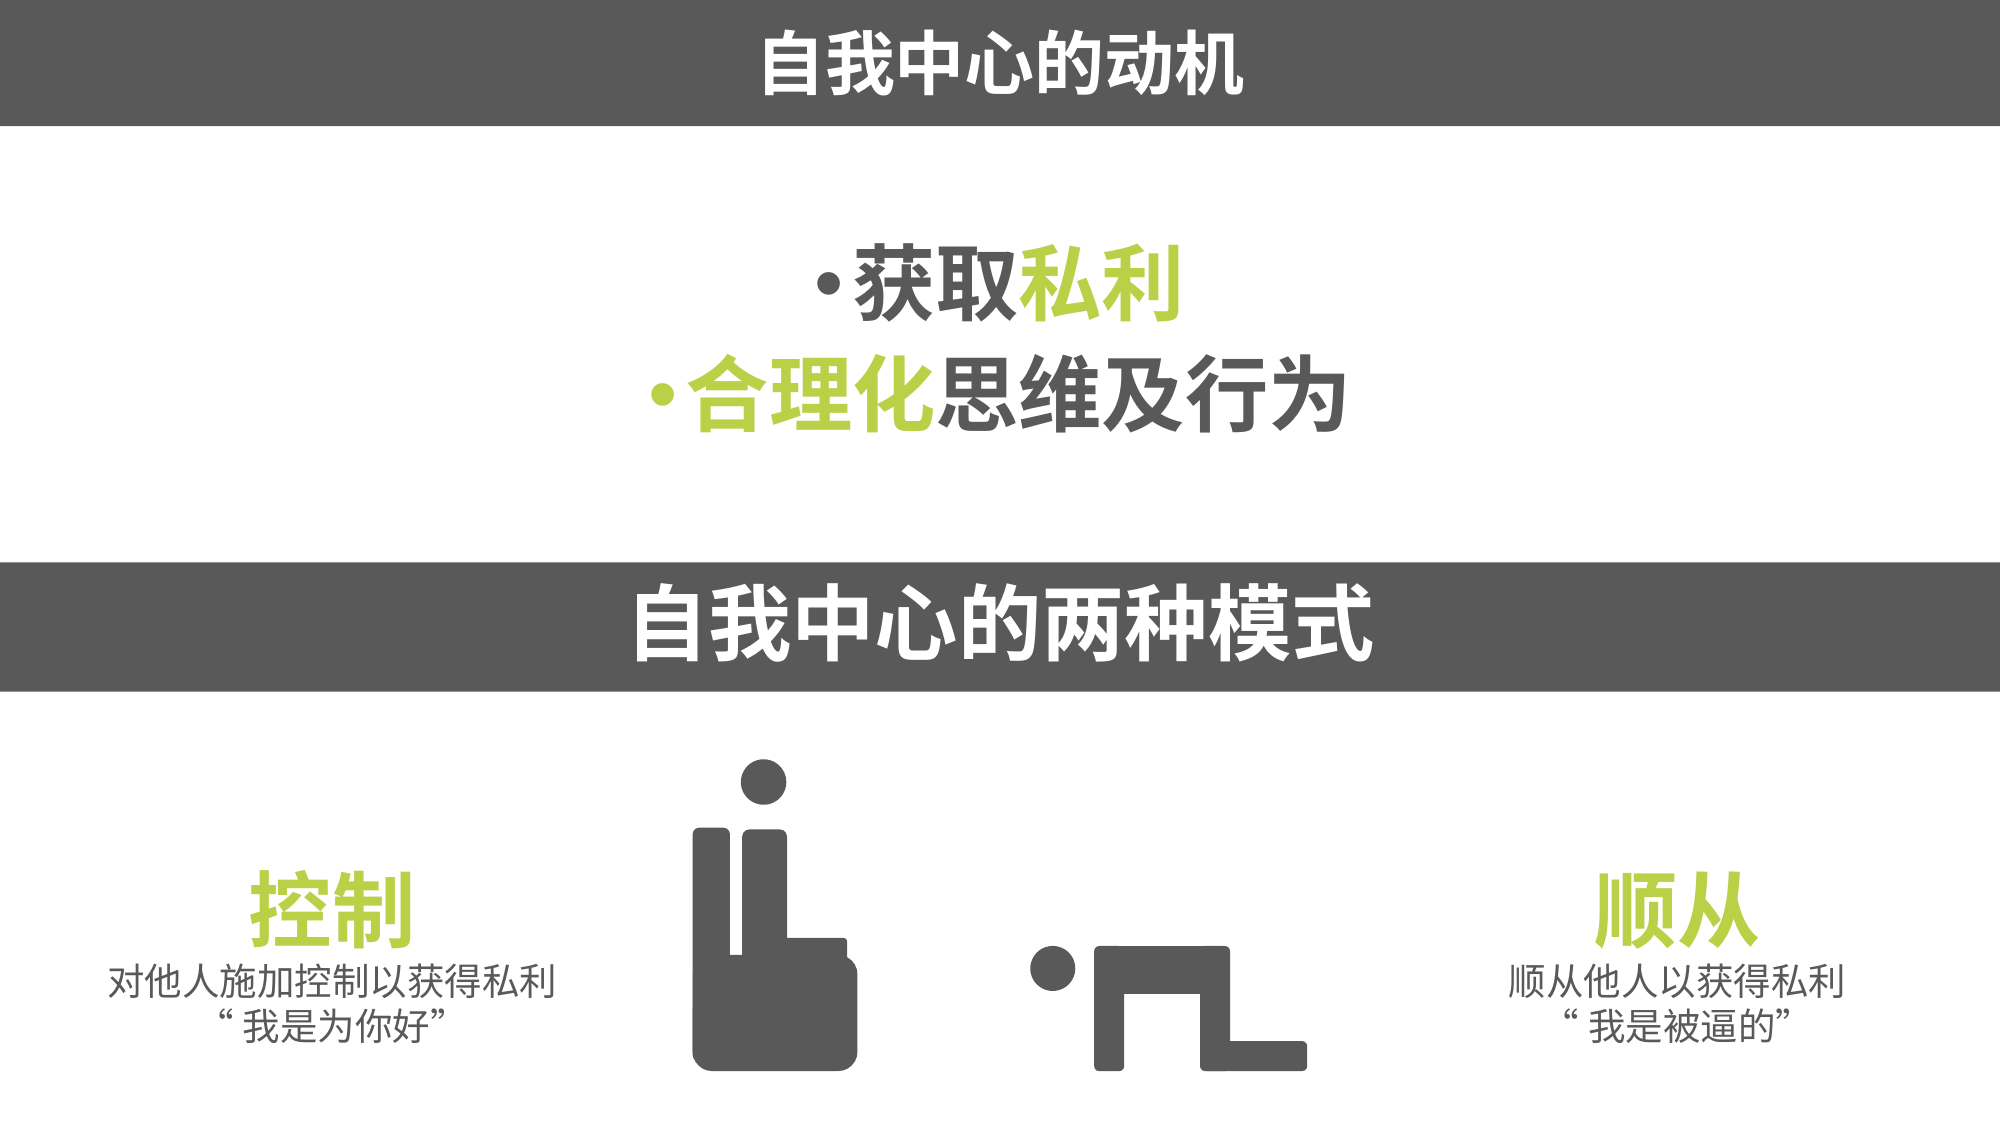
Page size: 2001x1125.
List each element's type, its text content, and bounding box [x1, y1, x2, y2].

text_box 获取私利 合理化思维及行为 [626, 235, 1374, 454]
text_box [692, 759, 1308, 1072]
text_box [0, 561, 2000, 693]
text_box 自我中心的动机 [423, 8, 1577, 115]
text_box 控制 对他人施加控制以获得私利 “我是为你好” [63, 851, 602, 1056]
text_box 顺从 顺从他人以获得私利 “我是被逼的” [1436, 851, 1919, 1056]
text_box [0, 0, 2000, 127]
text_box 自我中心的两种模式 [423, 573, 1577, 681]
